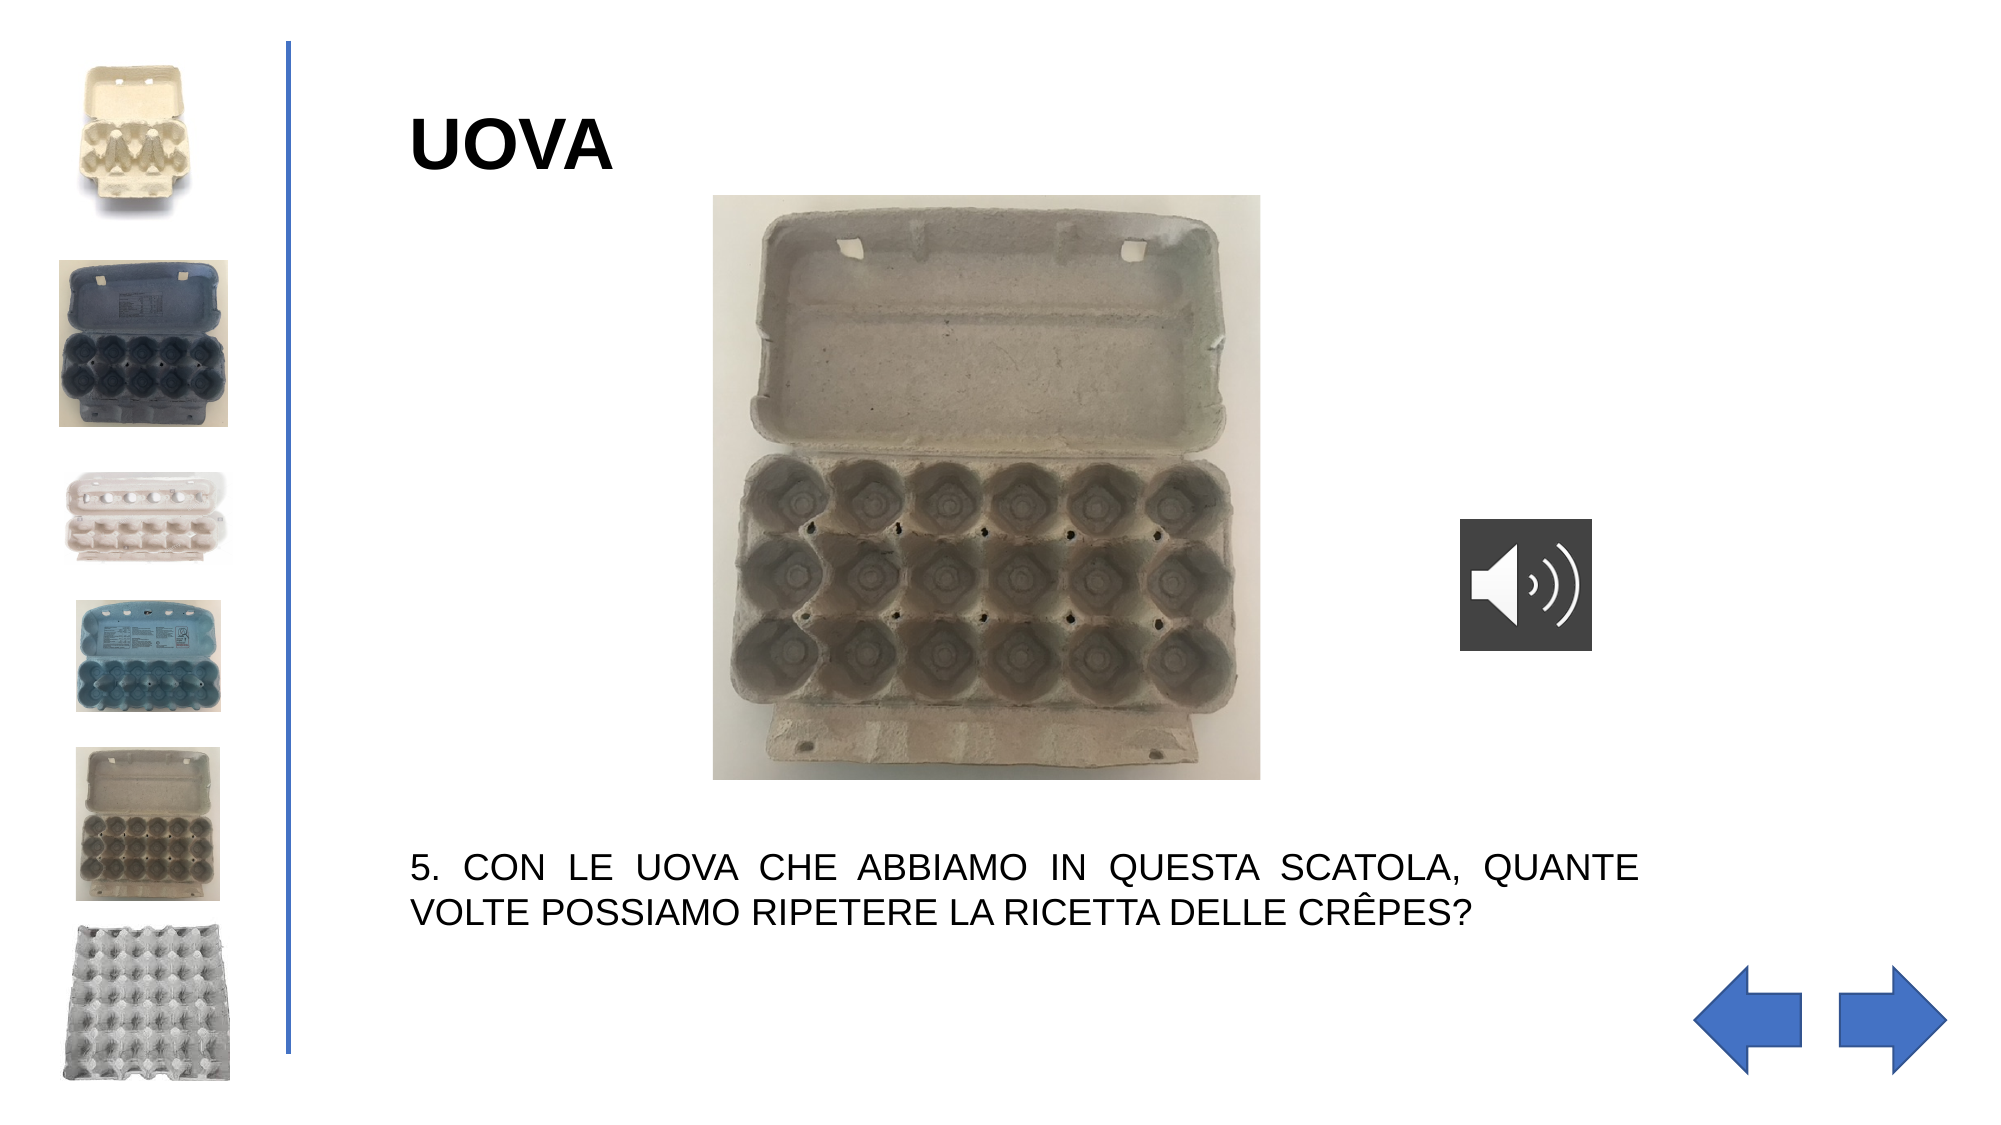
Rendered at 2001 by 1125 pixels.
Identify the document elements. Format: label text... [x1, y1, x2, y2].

picture [60, 917, 230, 1092]
text_box 5. CON LE UOVA CHE ABBIAMO IN QUESTA SCATOLA, QUANTE VOLTE POSSIAMO RIPETERE LA RICETTA DELLE CRÊPES? [395, 835, 1656, 941]
text_box UOVA [394, 89, 631, 192]
picture [64, 472, 233, 565]
picture [76, 600, 221, 712]
picture [64, 33, 206, 249]
text_box [1693, 964, 1802, 1076]
picture [59, 260, 228, 428]
picture [1458, 518, 1593, 652]
picture [694, 195, 1279, 780]
picture [70, 747, 225, 901]
text_box [1838, 964, 1948, 1076]
